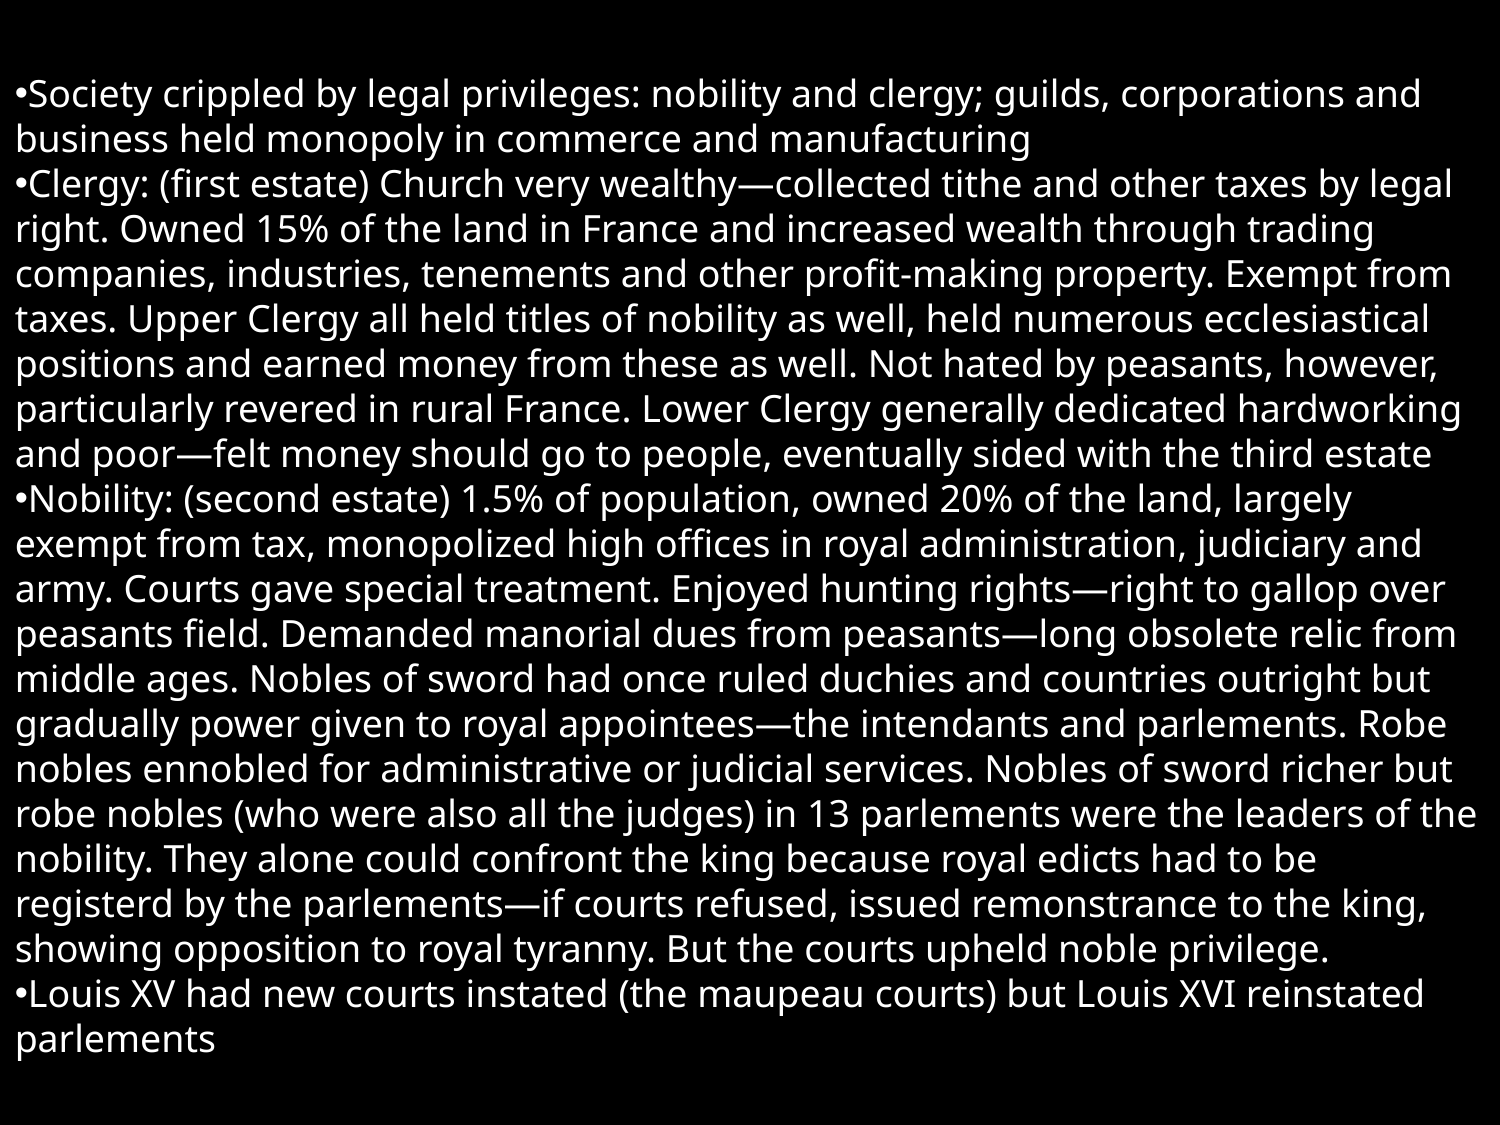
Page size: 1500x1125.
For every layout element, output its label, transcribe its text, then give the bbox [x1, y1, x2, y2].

text_box Society crippled by legal privileges: nobility and clergy; guilds, corporations and business held monopoly in commerce and manufacturing Clergy: (first estate) Church very wealthy—collected tithe and other taxes by legal right. Owned 15% of the land in France and increased wealth through trading companies, industries, tenements and other profit-making property. Exempt from taxes. Upper Clergy all held titles of nobility as well, held numerous ecclesiastical positions and earned money from these as well. Not hated by peasants, however, particularly revered in rural France. Lower Clergy generally dedicated hardworking and poor—felt money should go to people, eventually sided with the third estate Nobility: (second estate) 1.5% of population, owned 20% of the land, largely exempt from tax, monopolized high offices in royal administration, judiciary and army. Courts gave special treatment. Enjoyed hunting rights—right to gallop over peasants field. Demanded manorial dues from peasants—long obsolete relic from middle ages. Nobles of sword had once ruled duchies and countries outright but gradually power given to royal appointees—the intendants and parlements. Robe nobles ennobled for administrative or judicial services. Nobles of sword richer but robe nobles (who were also all the judges) in 13 parlements were the leaders of the nobility. They alone could confront the king because royal edicts had to be registerd by the parlements—if courts refused, issued remonstrance to the king, showing opposition to royal tyranny. But the courts upheld noble privilege. Louis XV had new courts instated (the maupeau courts) but Louis XVI reinstated parlements [0, 62, 1500, 1068]
